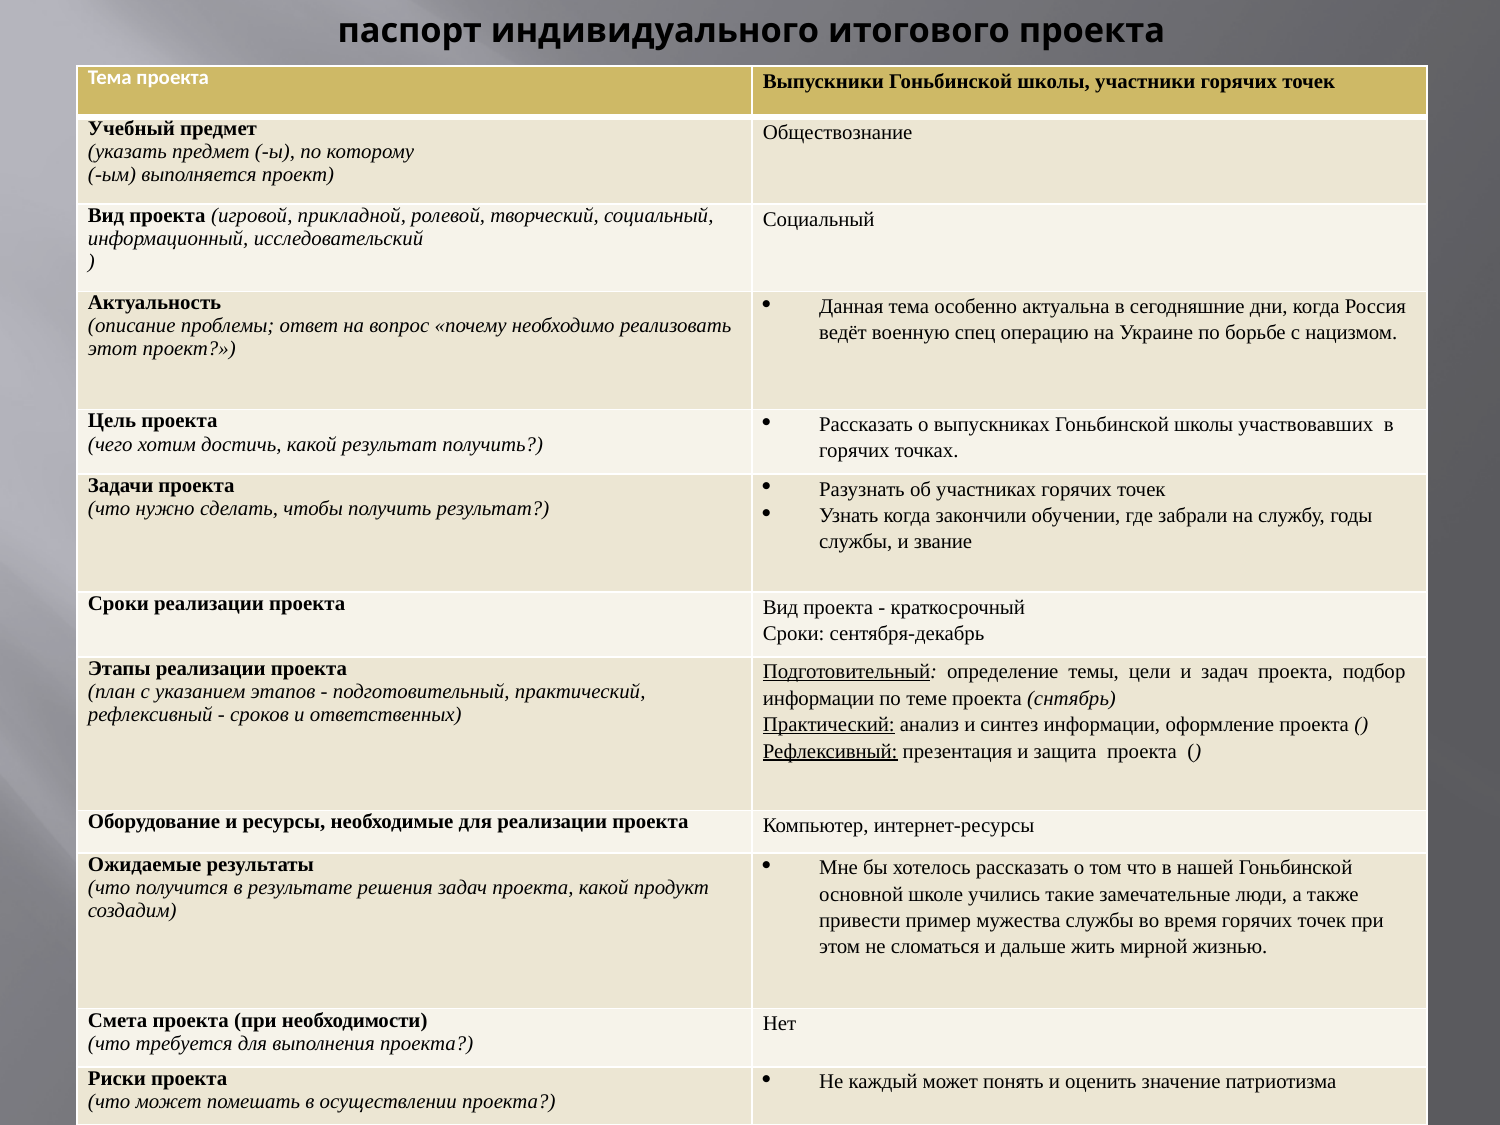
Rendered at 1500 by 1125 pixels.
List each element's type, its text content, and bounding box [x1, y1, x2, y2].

table_cell Учебный предмет (указать предмет (-ы), по которому (-ым) выполняется проект) [78, 120, 751, 203]
table_cell Социальный [753, 205, 1426, 291]
table_cell Рассказать о выпускниках Гоньбинской школы участвовавших в горячих точках. [753, 410, 1426, 473]
table_cell Вид проекта - краткосрочный Сроки: сентября-декабрь [753, 593, 1426, 656]
table_cell Данная тема особенно актуальна в сегодняшние дни, когда Россия ведёт военную спец операцию на Украине по борьбе с нацизмом. [753, 292, 1426, 409]
table_cell Нет [753, 1009, 1426, 1066]
table_cell Сроки реализации проекта [78, 593, 751, 656]
table_cell Мне бы хотелось рассказать о том что в нашей Гоньбинской основной школе учились такие замечательные люди, а также привести пример мужества службы во время горячих точек при этом не сломаться и дальше жить мирной жизнью. [753, 854, 1426, 1008]
table_cell Риски проекта (что может помешать в осуществлении проекта?) [78, 1068, 751, 1124]
table_cell Компьютер, интернет-ресурсы [753, 811, 1426, 852]
table_header Тема проекта [78, 67, 751, 114]
table_cell Смета проекта (при необходимости) (что требуется для выполнения проекта?) [78, 1009, 751, 1066]
table_cell Разузнать об участниках горячих точек Узнать когда закончили обучении, где забрали на службу, годы службы, и звание [753, 475, 1426, 591]
table_cell Задачи проекта (что нужно сделать, чтобы получить результат?) [78, 475, 751, 591]
table_cell Не каждый может понять и оценить значение патриотизма [753, 1068, 1426, 1124]
table_cell Вид проекта (игровой, прикладной, ролевой, творческий, социальный, информационный, исследовательский ) [78, 205, 751, 291]
table_cell Подготовительный: определение темы, цели и задач проекта, подбор информации по теме проекта (снтябрь) Практический: анализ и синтез информации, оформление проекта () Рефлексивный: презентация и защита проекта () [753, 658, 1426, 810]
table_cell Ожидаемые результаты (что получится в результате решения задач проекта, какой продукт создадим) [78, 854, 751, 1008]
table_cell Цель проекта (чего хотим достичь, какой результат получить?) [78, 410, 751, 473]
title паспорт индивидуального итогового проекта [76, 0, 1427, 57]
table_cell Актуальность (описание проблемы; ответ на вопрос «почему необходимо реализовать этот проект?») [78, 292, 751, 409]
table_cell Оборудование и ресурсы, необходимые для реализации проекта [78, 811, 751, 852]
table_cell Обществознание [753, 120, 1426, 203]
table_header Выпускники Гоньбинской школы, участники горячих точек [753, 67, 1426, 114]
table_cell Этапы реализации проекта (план с указанием этапов - подготовительный, практический, рефлексивный - сроков и ответственных) [78, 658, 751, 810]
